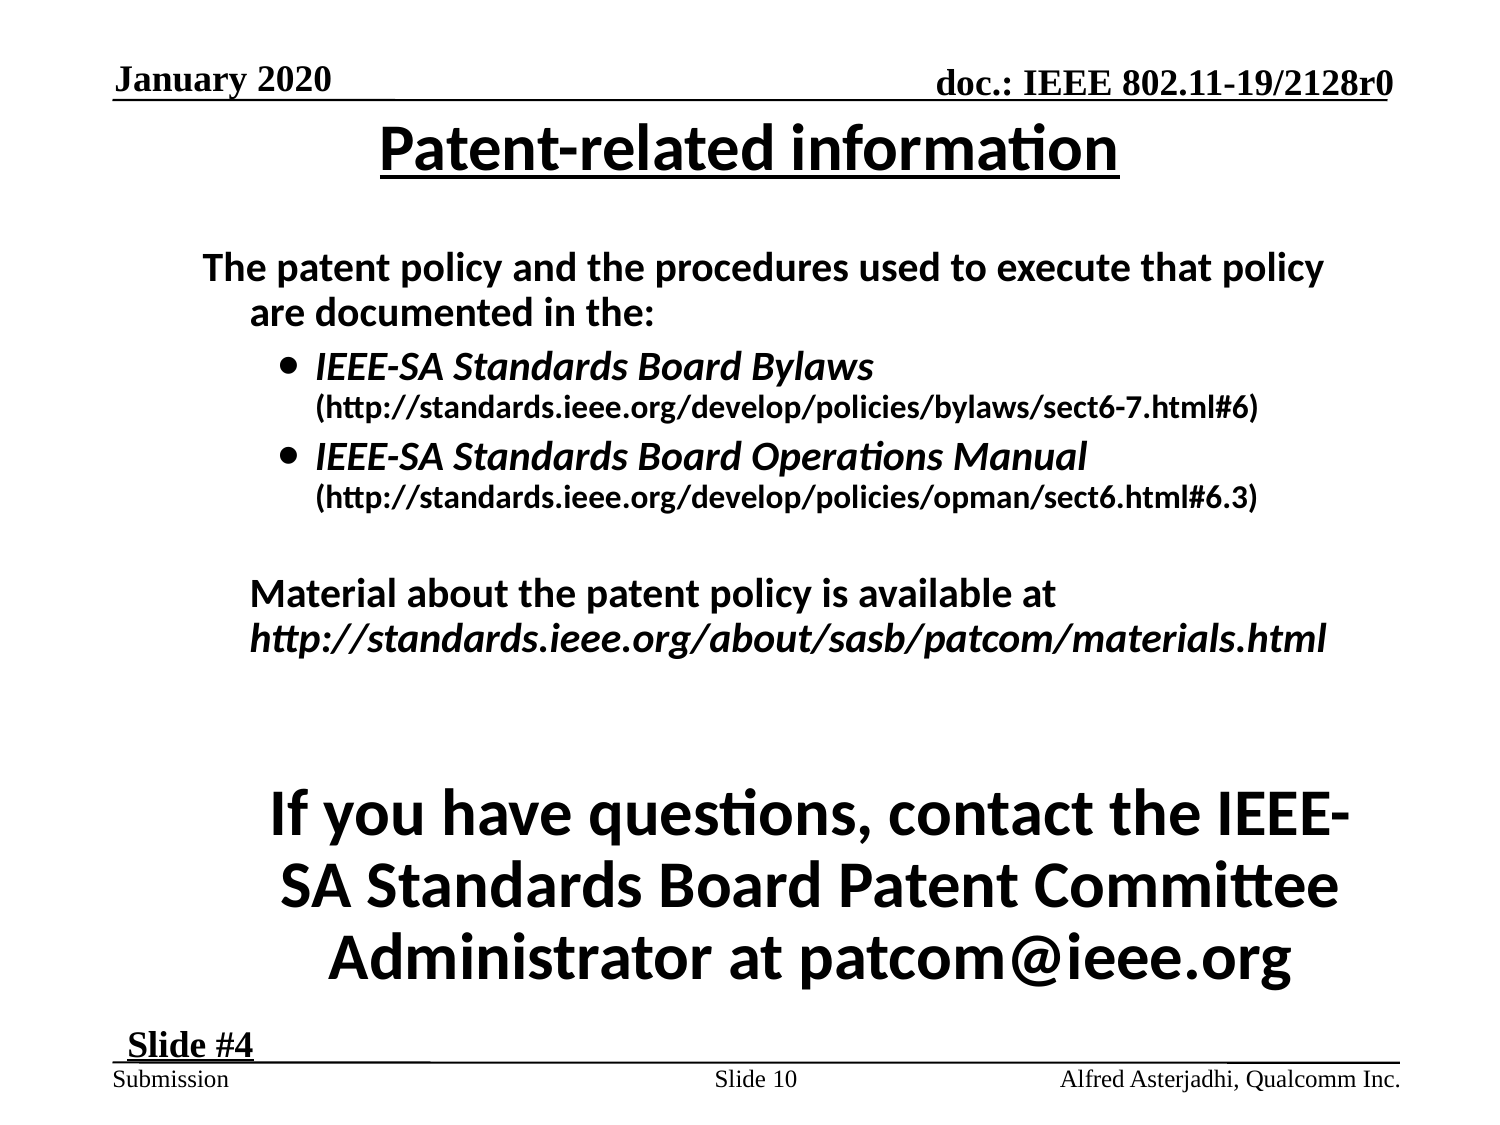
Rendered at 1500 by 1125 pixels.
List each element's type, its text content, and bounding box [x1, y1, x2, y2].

title Patent-related information [112, 112, 1388, 176]
list The patent policy and the procedures used to execute that policy are documented in the: IEEE-SA Standards Board Bylaws (http://standards.ieee.org/develop/policies/bylaws/sect6-7.html#6) IEEE-SA Standards Board Operations Manual (http://standards.ieee.org/develop/policies/opman/sect6.html#6.3) Material about the patent policy is available at http://standards.ieee.org/about/sasb/patcom/materials.html If you have questions, contact the IEEE-SA Standards Board Patent Committee Administrator at patcom@ieee.org [112, 237, 1388, 913]
footer Alfred Asterjadhi, Qualcomm Inc. [878, 1061, 1402, 1093]
text_box Slide #4 [112, 1012, 269, 1073]
slide_number Slide 10 [712, 1061, 800, 1123]
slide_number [114, 54, 493, 100]
